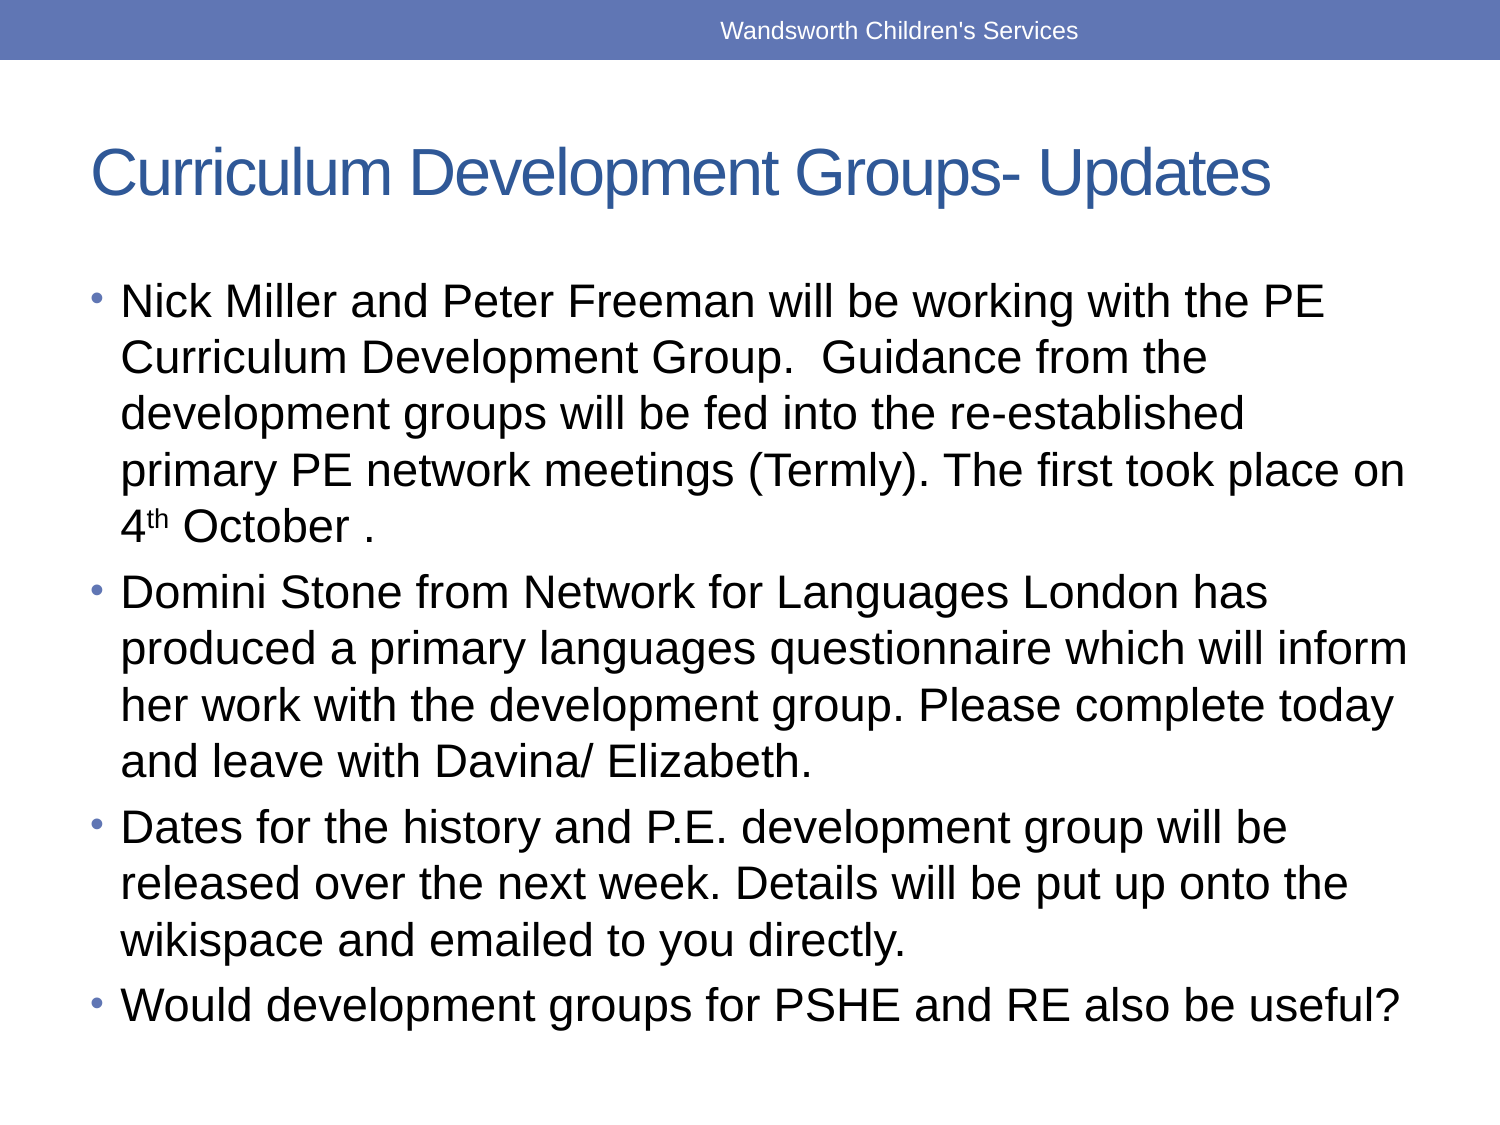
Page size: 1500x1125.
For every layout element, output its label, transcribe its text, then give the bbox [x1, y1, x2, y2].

list Nick Miller and Peter Freeman will be working with the PE Curriculum Development Group. Guidance from the development groups will be fed into the re-established primary PE network meetings (Termly). The first took place on 4th October . Domini Stone from Network for Languages London has produced a primary languages questionnaire which will inform her work with the development group. Please complete today and leave with Davina/ Elizabeth. Dates for the history and P.E. development group will be released over the next week. Details will be put up onto the wikispace and emailed to you directly. Would development groups for PSHE and RE also be useful? [74, 262, 1426, 1063]
title Curriculum Development Groups- Updates [75, 87, 1425, 250]
footer Wandsworth Children's Services [562, 3, 1238, 57]
